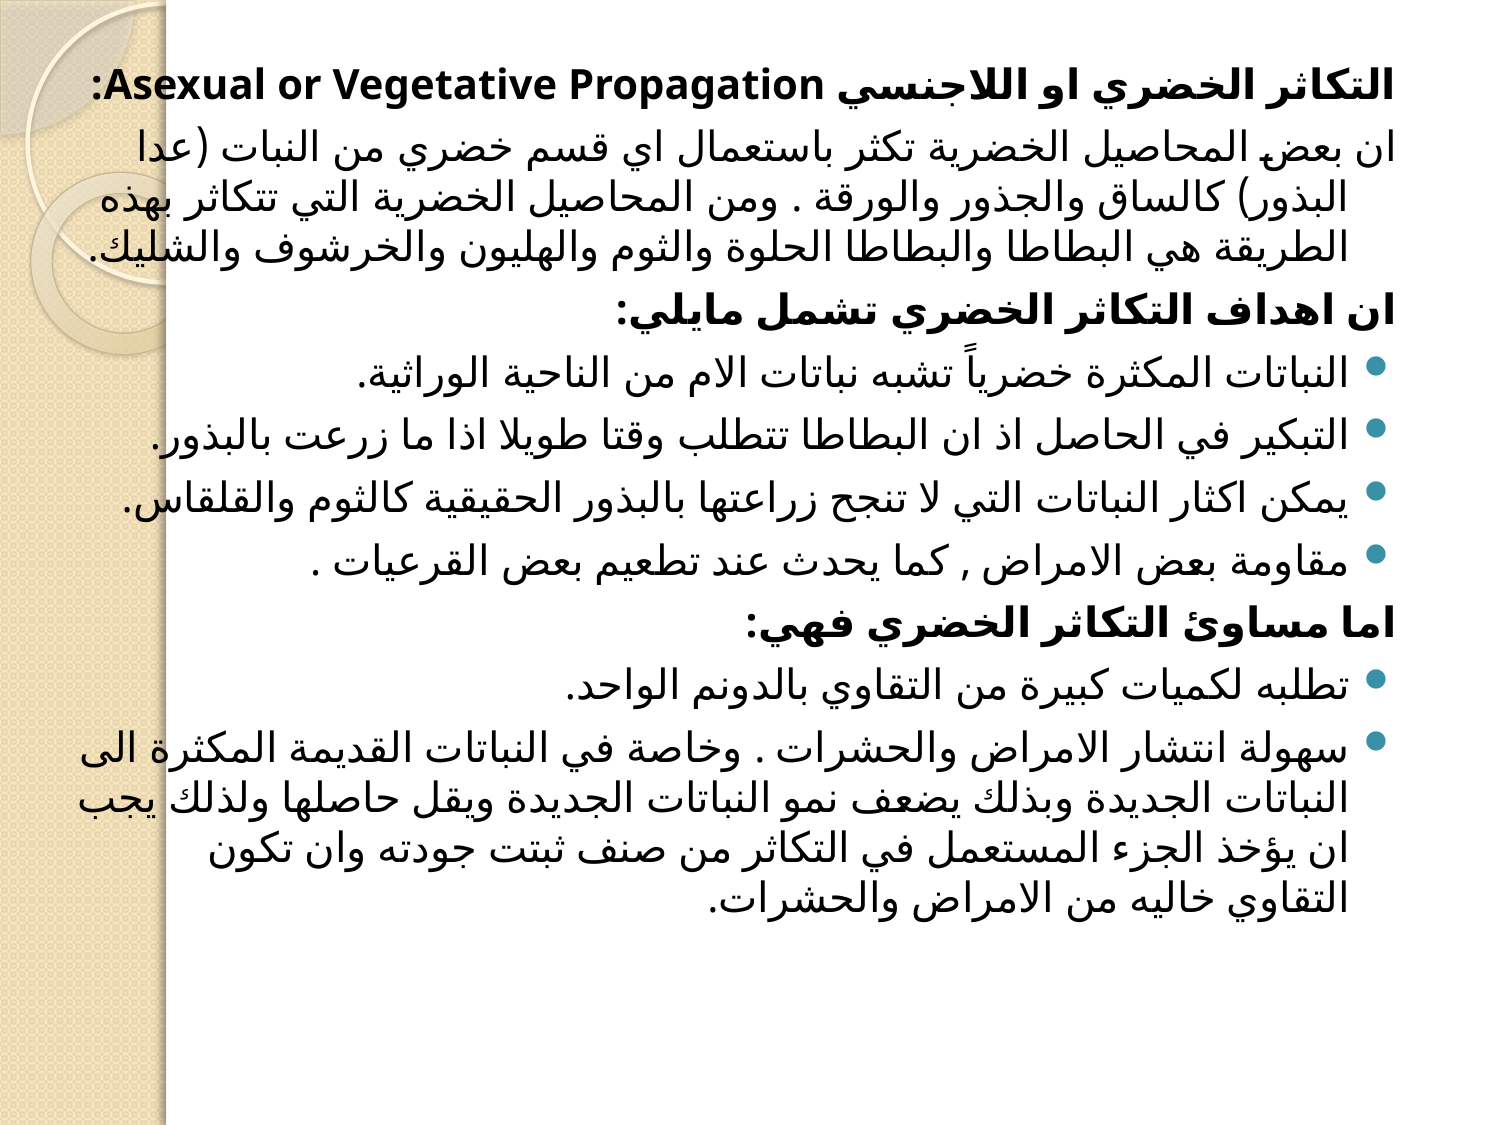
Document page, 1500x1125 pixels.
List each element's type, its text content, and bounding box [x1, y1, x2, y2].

list التكاثر الخضري او اللاجنسي Asexual or Vegetative Propagation: ان بعض المحاصيل الخضرية تكثر باستعمال اي قسم خضري من النبات (عدا البذور) كالساق والجذور والورقة . ومن المحاصيل الخضرية التي تتكاثر بهذه الطريقة هي البطاطا والبطاطا الحلوة والثوم والهليون والخرشوف والشليك. ان اهداف التكاثر الخضري تشمل مايلي: النباتات المكثرة خضرياً تشبه نباتات الام من الناحية الوراثية. التبكير في الحاصل اذ ان البطاطا تتطلب وقتا طويلا اذا ما زرعت بالبذور. يمكن اكثار النباتات التي لا تنجح زراعتها بالبذور الحقيقية كالثوم والقلقاس. مقاومة بعض الامراض , كما يحدث عند تطعيم بعض القرعيات . اما مساوئ التكاثر الخضري فهي: تطلبه لكميات كبيرة من التقاوي بالدونم الواحد. سهولة انتشار الامراض والحشرات . وخاصة في النباتات القديمة المكثرة الى النباتات الجديدة وبذلك يضعف نمو النباتات الجديدة ويقل حاصلها ولذلك يجب ان يؤخذ الجزء المستعمل في التكاثر من صنف ثبتت جودته وان تكون التقاوي خاليه من الامراض والحشرات. [62, 50, 1425, 1075]
title [235, 45, 1466, 233]
